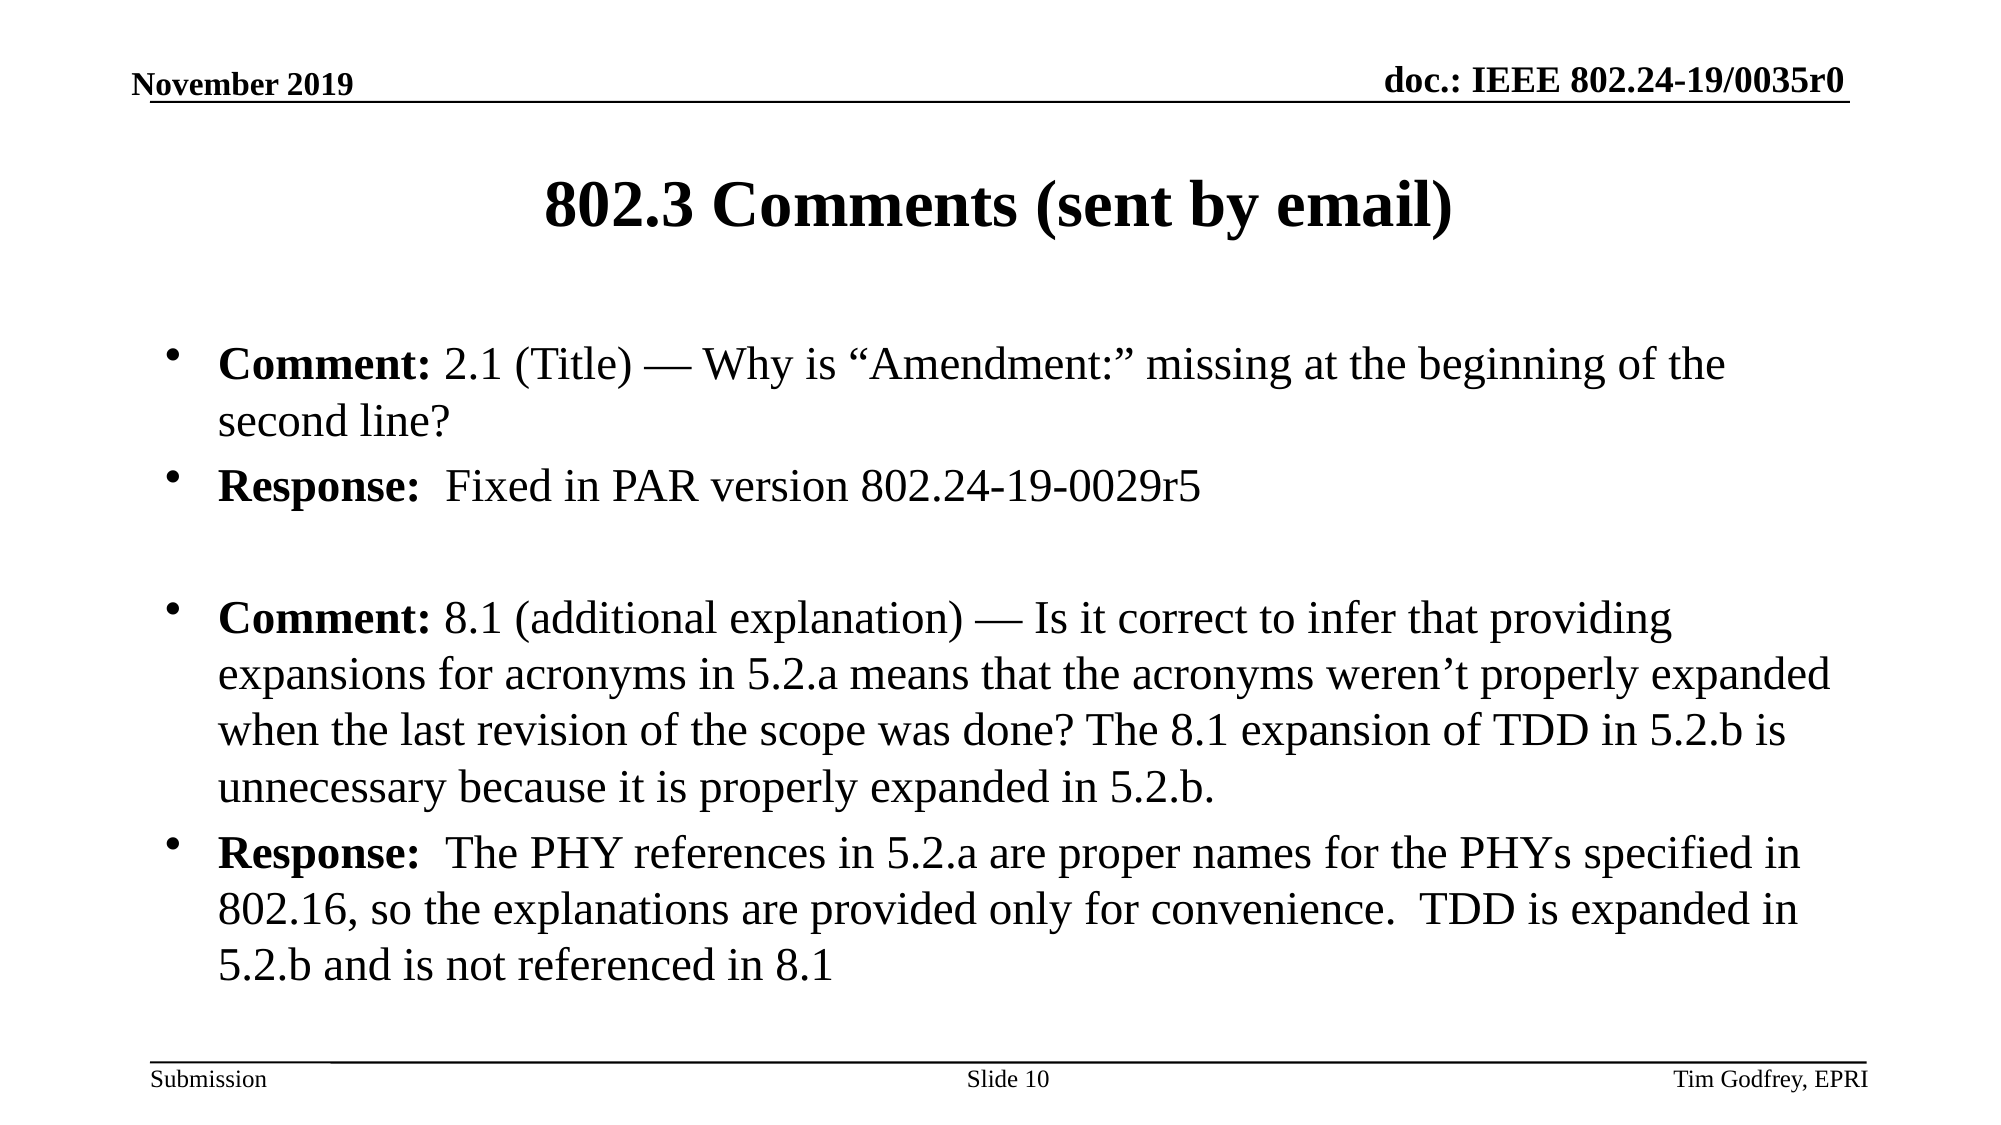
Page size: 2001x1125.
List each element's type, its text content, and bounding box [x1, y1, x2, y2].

slide_number Slide 10 [964, 1061, 1053, 1093]
list Comment: 2.1 (Title) — Why is “Amendment:” missing at the beginning of the second line? Response: Fixed in PAR version 802.24-19-0029r5 Comment: 8.1 (additional explanation) — Is it correct to infer that providing expansions for acronyms in 5.2.a means that the acronyms weren’t properly expanded when the last revision of the scope was done? The 8.1 expansion of TDD in 5.2.b is unnecessary because it is properly expanded in 5.2.b. Response: The PHY references in 5.2.a are proper names for the PHYs specified in 802.16, so the explanations are provided only for convenience. TDD is expanded in 5.2.b and is not referenced in 8.1 [150, 324, 1850, 1000]
footer Tim Godfrey, EPRI [1670, 1061, 1869, 1093]
title 802.3 Comments (sent by email) [150, 112, 1850, 288]
